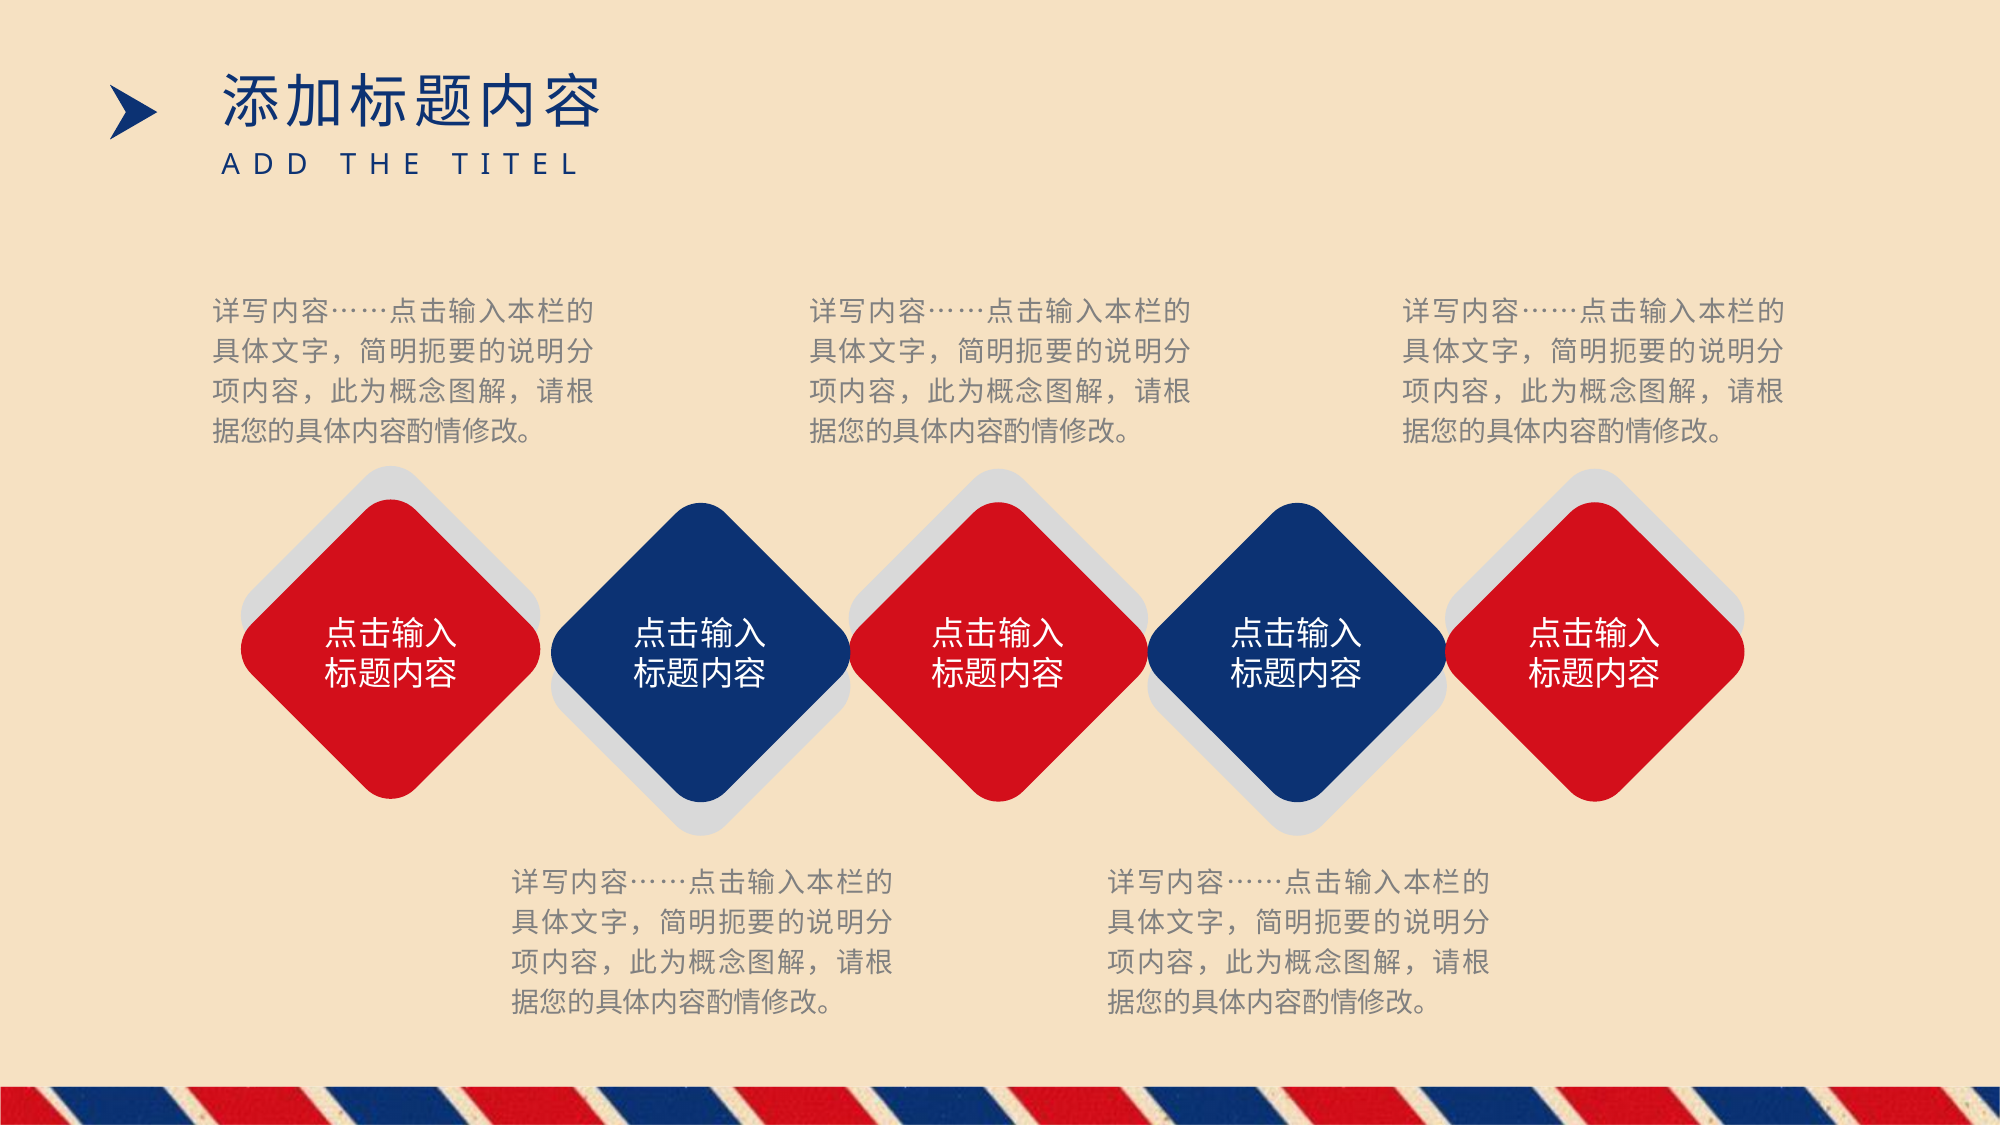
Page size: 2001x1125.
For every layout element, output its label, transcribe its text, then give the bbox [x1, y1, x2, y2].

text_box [109, 56, 656, 189]
text_box 详写内容……点击输入本栏的具体文字，简明扼要的说明分项内容，此为概念图解，请根据您的具体内容酌情修改。 [1402, 286, 1785, 447]
text_box 详写内容……点击输入本栏的具体文字，简明扼要的说明分项内容，此为概念图解，请根据您的具体内容酌情修改。 [511, 857, 894, 1018]
picture [2, 1087, 1998, 1124]
text_box 详写内容……点击输入本栏的具体文字，简明扼要的说明分项内容，此为概念图解，请根据您的具体内容酌情修改。 [1107, 857, 1490, 1018]
text_box 详写内容……点击输入本栏的具体文字，简明扼要的说明分项内容，此为概念图解，请根据您的具体内容酌情修改。 [809, 286, 1192, 447]
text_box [882, 502, 1115, 768]
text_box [1181, 536, 1414, 803]
text_box 详写内容……点击输入本栏的具体文字，简明扼要的说明分项内容，此为概念图解，请根据您的具体内容酌情修改。 [212, 286, 595, 447]
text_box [274, 499, 507, 766]
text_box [1478, 502, 1711, 768]
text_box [584, 536, 817, 803]
